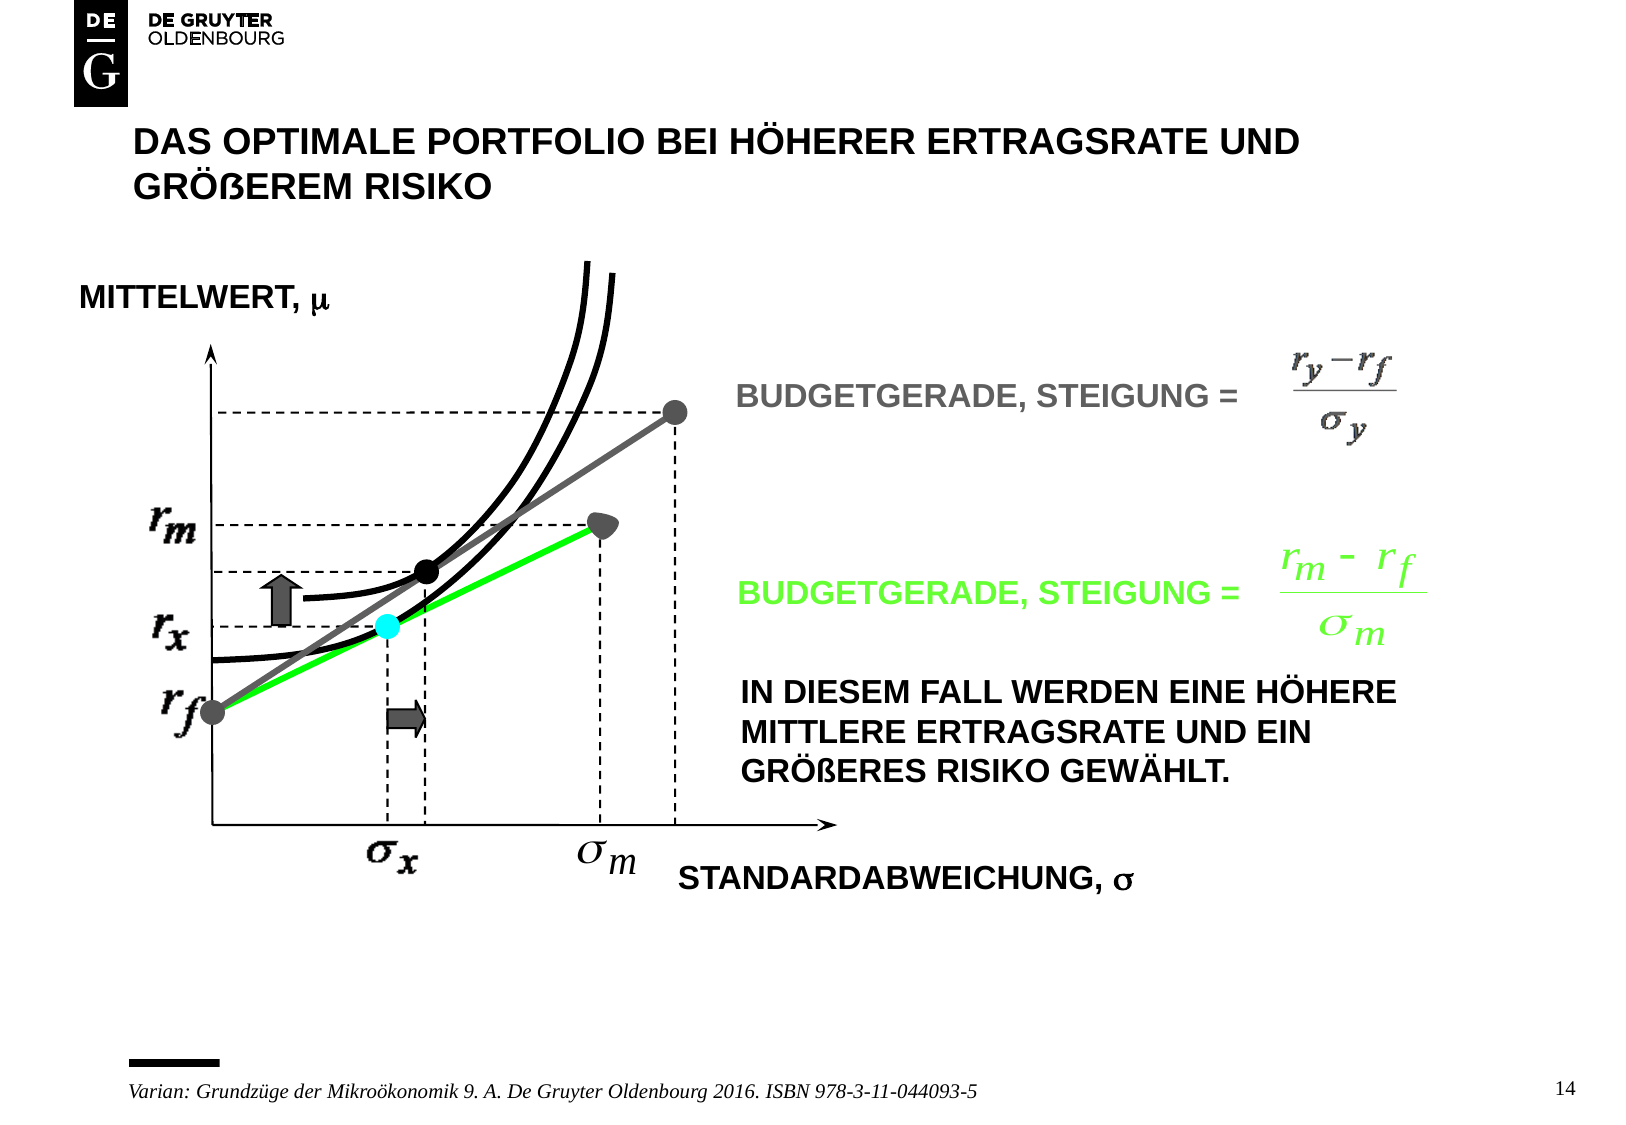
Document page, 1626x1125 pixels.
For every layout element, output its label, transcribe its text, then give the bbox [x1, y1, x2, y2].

picture [160, 673, 211, 743]
text_box [262, 575, 301, 626]
text_box [414, 559, 440, 585]
text_box [387, 699, 426, 738]
text_box [204, 343, 217, 365]
text_box [586, 512, 619, 540]
text_box IN DIESEM FALL WERDEN EINE HÖHERE MITTLERE ERTRAGSRATE UND EIN GRÖßERES RISIKO GEWÄHLT. [725, 662, 1414, 797]
picture [151, 595, 193, 655]
text_box [375, 613, 400, 639]
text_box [1276, 534, 1431, 649]
text_box [212, 272, 613, 661]
picture [1290, 339, 1399, 450]
text_box BUDGETGERADE, STEIGUNG = [720, 366, 1273, 422]
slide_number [128, 1077, 1539, 1108]
title Das optimale portfolio BEI HÖHERER ERTRAGSRATE UND GRÖßEREM RISIKO [132, 117, 1560, 208]
text_box BUDGETGERADE, STEIGUNG = [722, 563, 1265, 619]
text_box [662, 399, 688, 425]
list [574, 824, 638, 877]
picture [362, 824, 421, 877]
picture [148, 489, 199, 548]
slide_number 14 [1554, 1074, 1614, 1104]
text_box [211, 699, 226, 725]
text_box [816, 818, 838, 832]
text_box MITTELWERT,  [64, 268, 345, 323]
text_box [303, 260, 588, 599]
text_box STANDARDABWEICHUNG,  [663, 848, 1149, 904]
